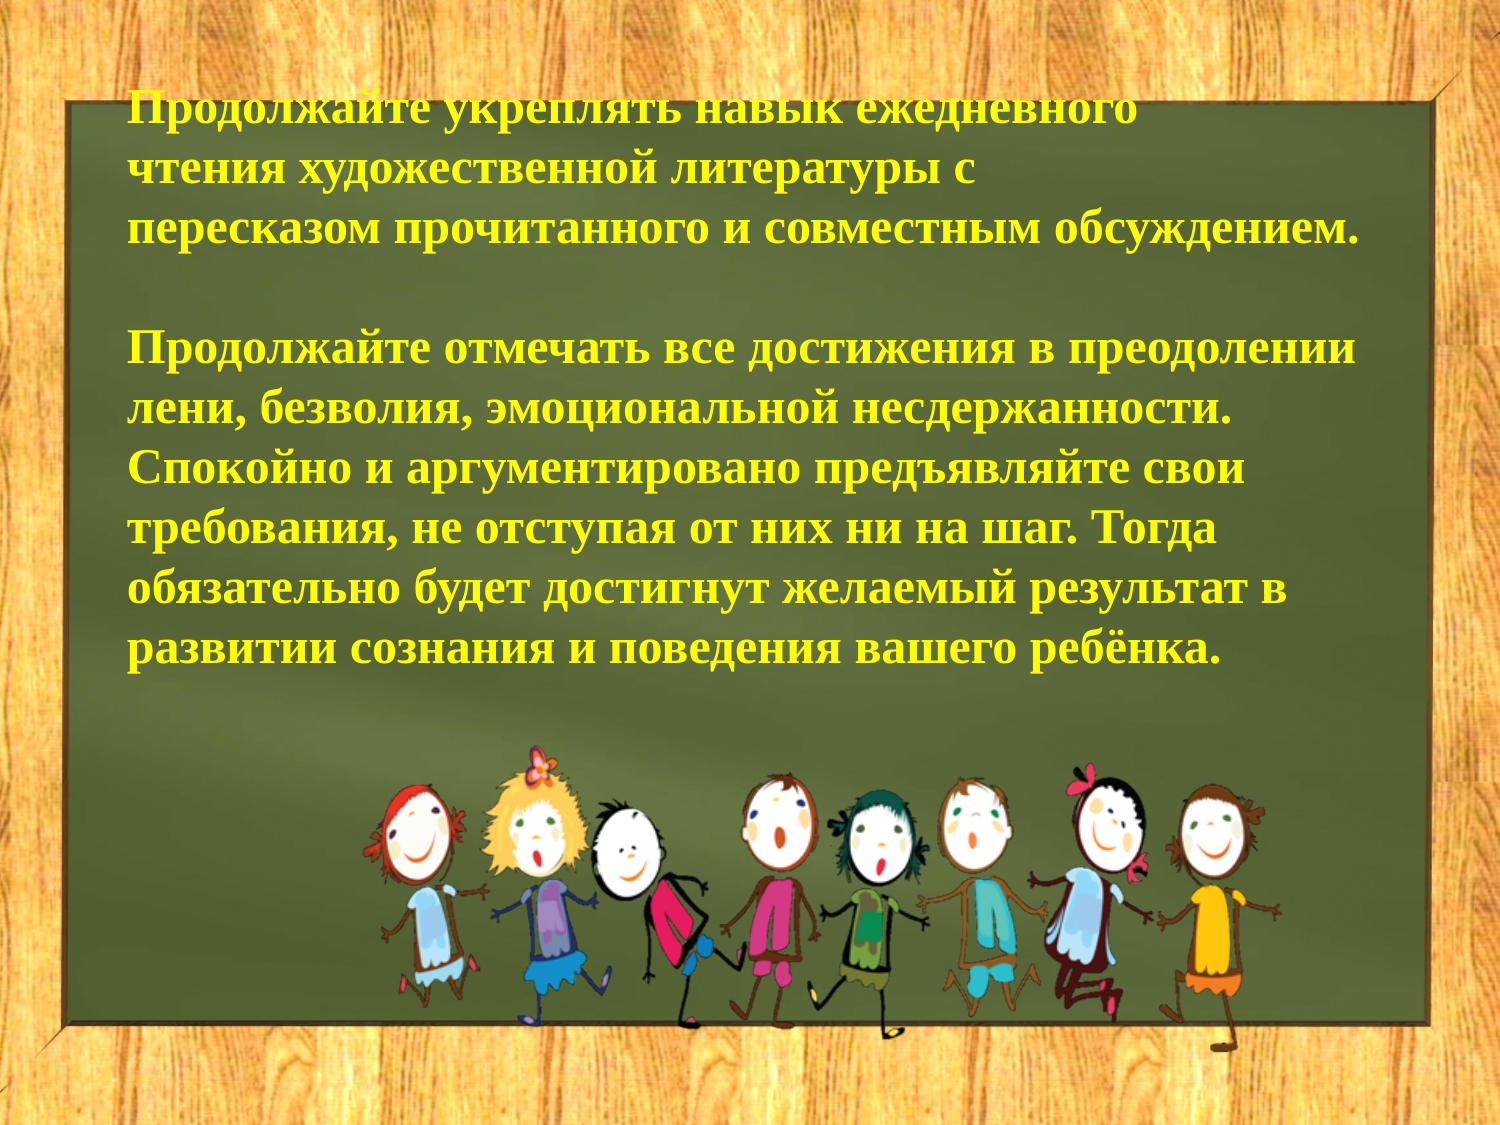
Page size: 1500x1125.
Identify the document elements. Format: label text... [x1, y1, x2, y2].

picture [0, 0, 1500, 1125]
text_box Продолжайте укреплять навык ежедневного чтения художественной литературы с пересказом прочитанного и совместным обсуждением. Продолжайте отмечать все достижения в преодолении лени, безволия, эмоциональной несдержанности. Спокойно и аргументировано предъявляйте свои требования, не отступая от них ни на шаг. Тогда обязательно будет достигнут желаемый результат в развитии сознания и поведения вашего ребёнка. [112, 66, 1412, 682]
